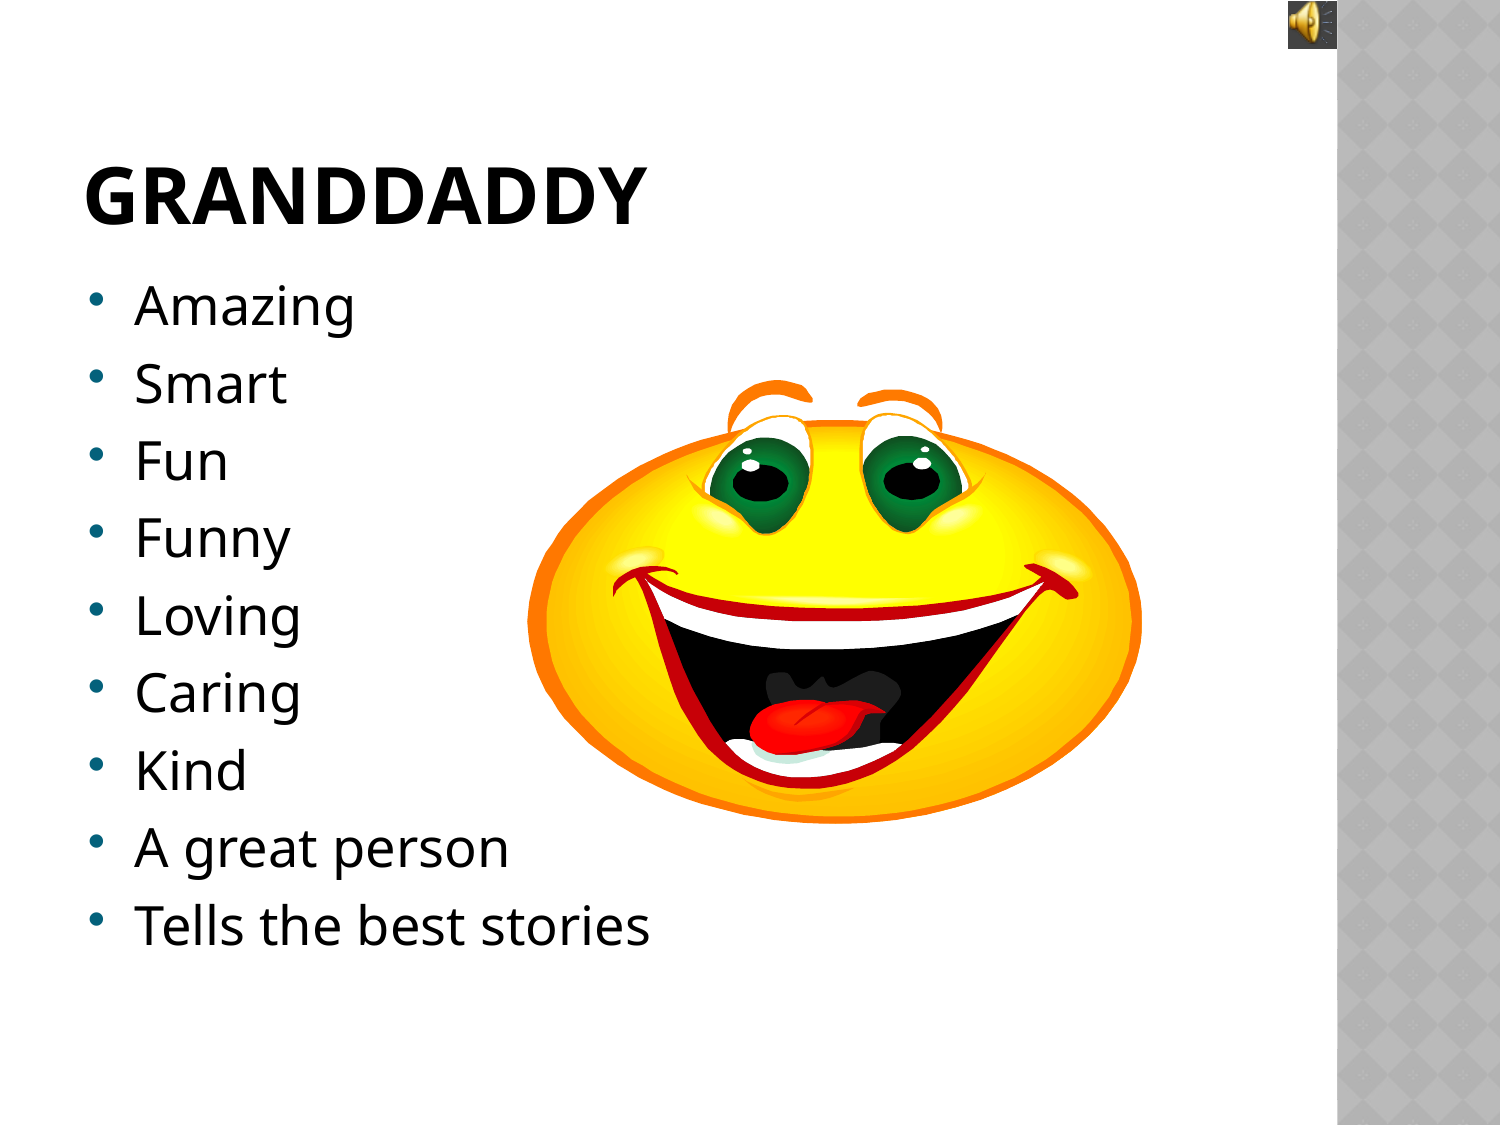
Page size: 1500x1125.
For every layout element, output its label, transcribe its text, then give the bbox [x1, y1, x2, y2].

picture [1287, 0, 1338, 51]
picture [524, 378, 1145, 826]
list Amazing Smart Fun Funny Loving Caring Kind A great person Tells the best stories [75, 264, 1263, 1059]
title Granddaddy [75, 52, 1263, 240]
